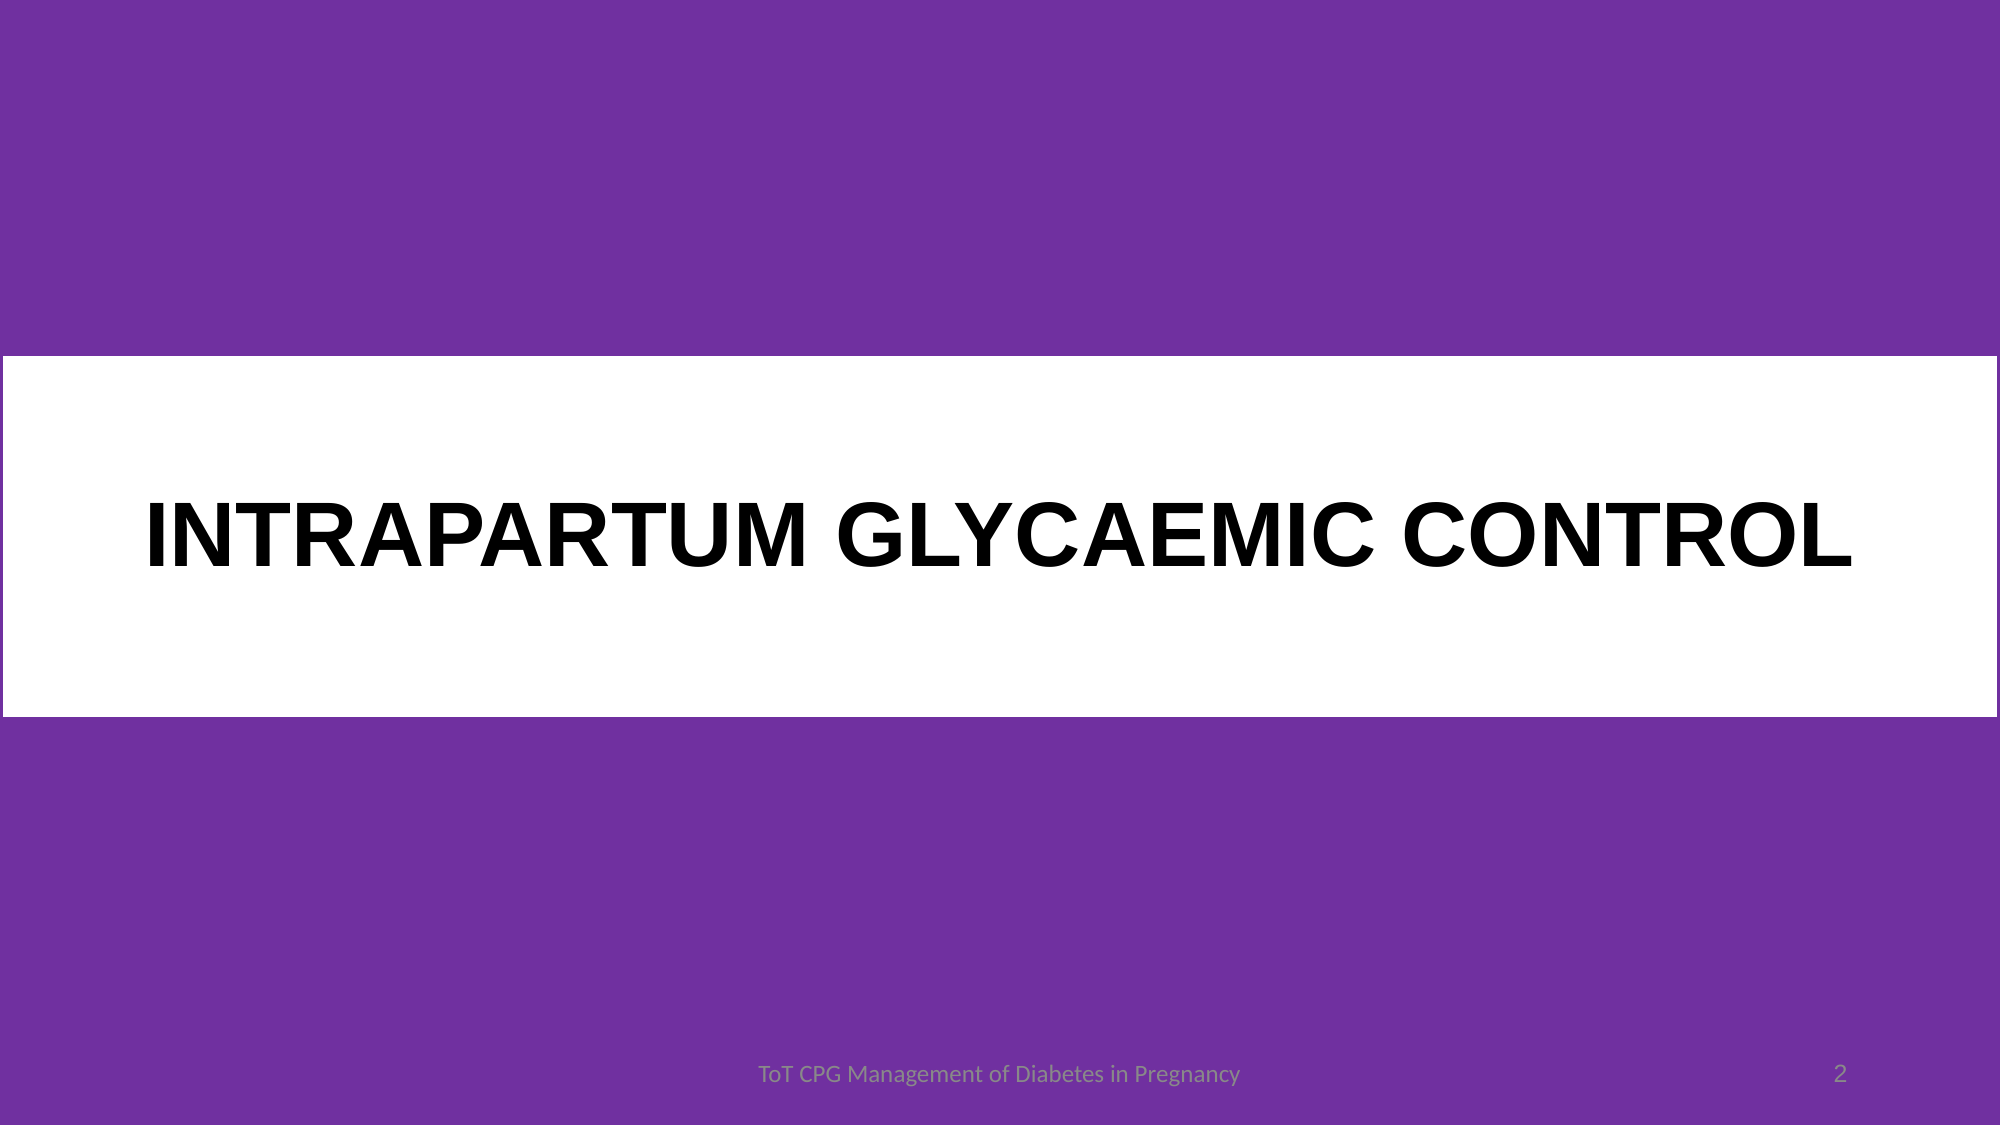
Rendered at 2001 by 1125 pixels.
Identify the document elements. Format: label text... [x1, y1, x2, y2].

footer ToT CPG Management of Diabetes in Pregnancy [662, 1042, 1338, 1103]
title INTRAPARTUM GLYCAEMIC CONTROL [9, 362, 1992, 712]
slide_number 2 [1412, 1042, 1863, 1103]
